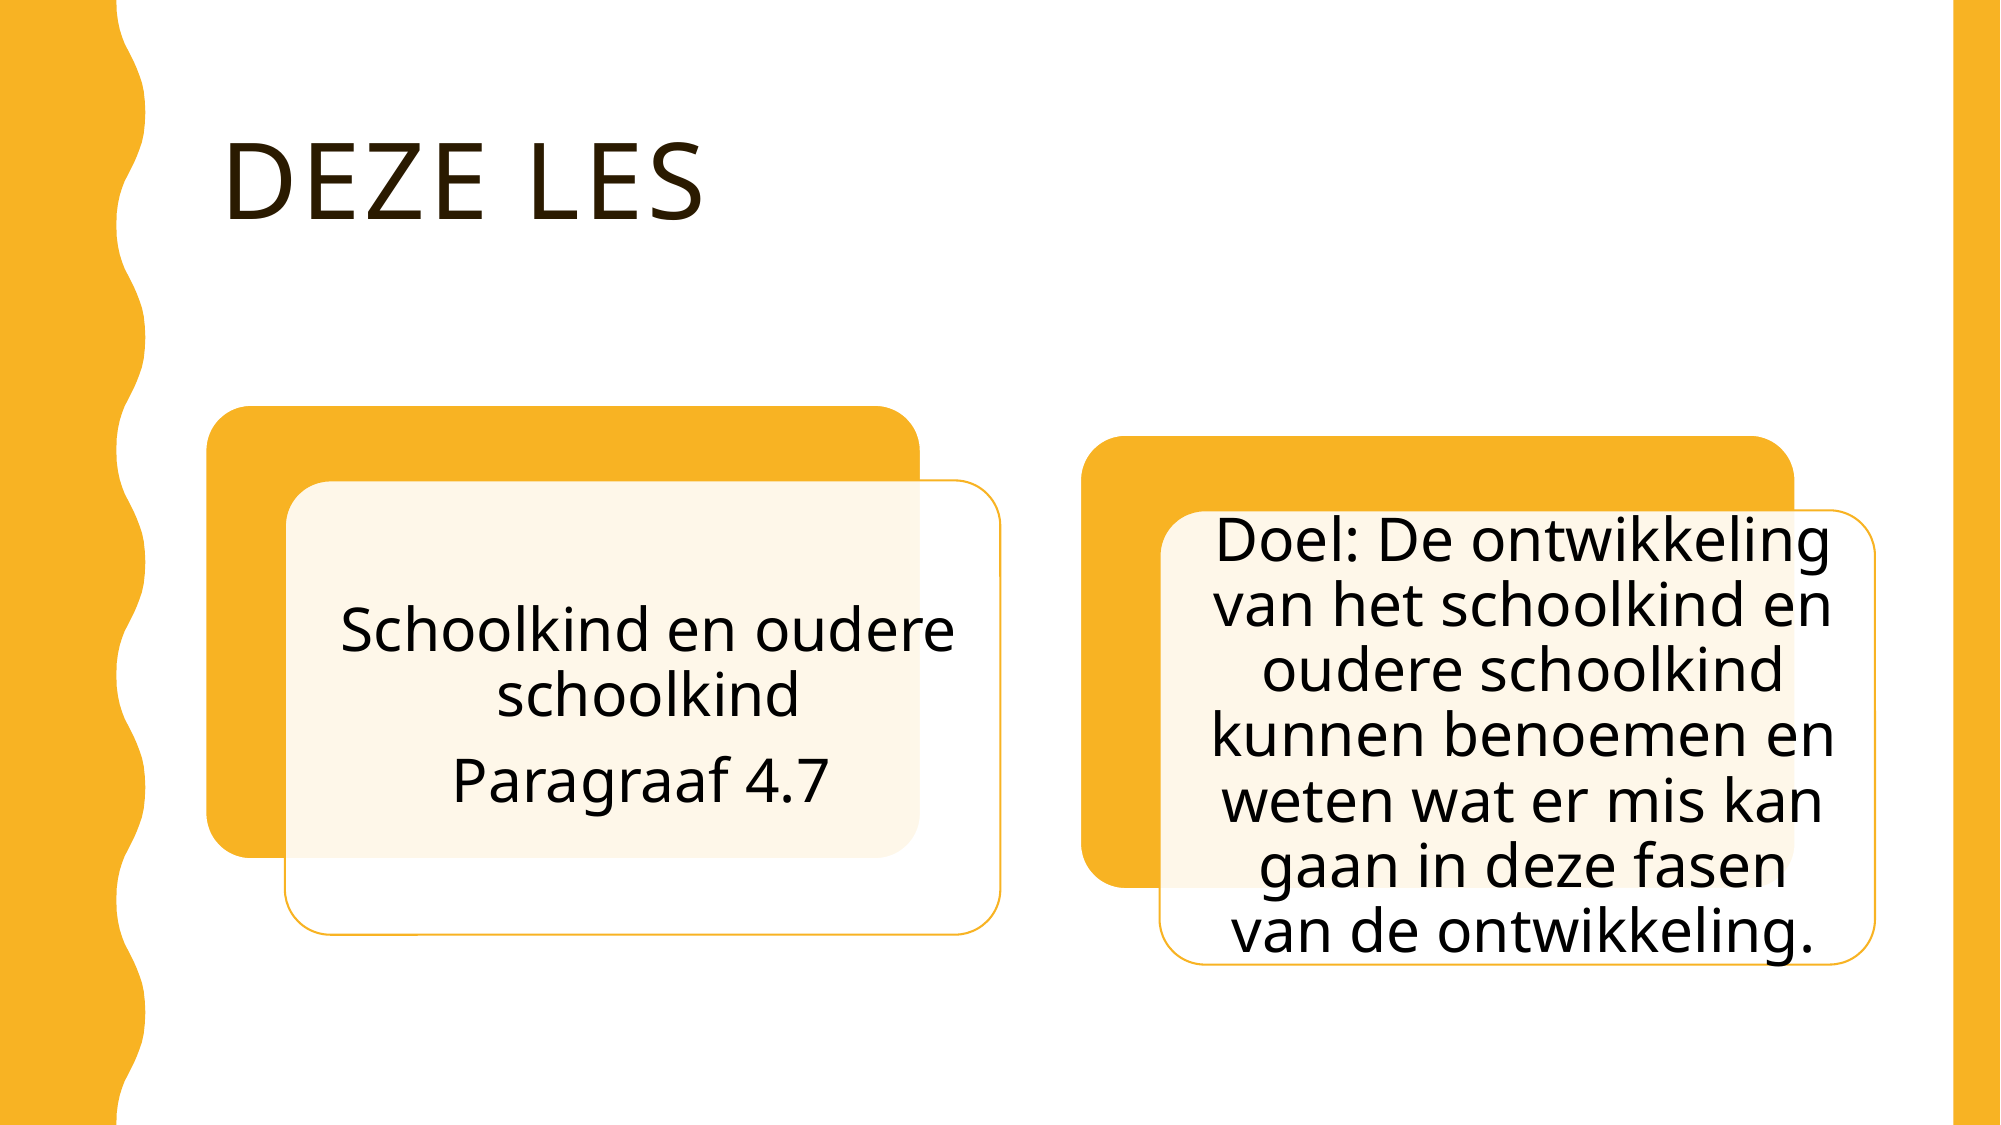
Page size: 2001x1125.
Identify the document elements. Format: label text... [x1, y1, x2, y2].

title Deze les [205, 62, 1875, 308]
text_box [117, 0, 1952, 1125]
text_box [0, 0, 146, 1125]
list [205, 374, 1875, 965]
text_box [1952, 0, 2000, 1125]
